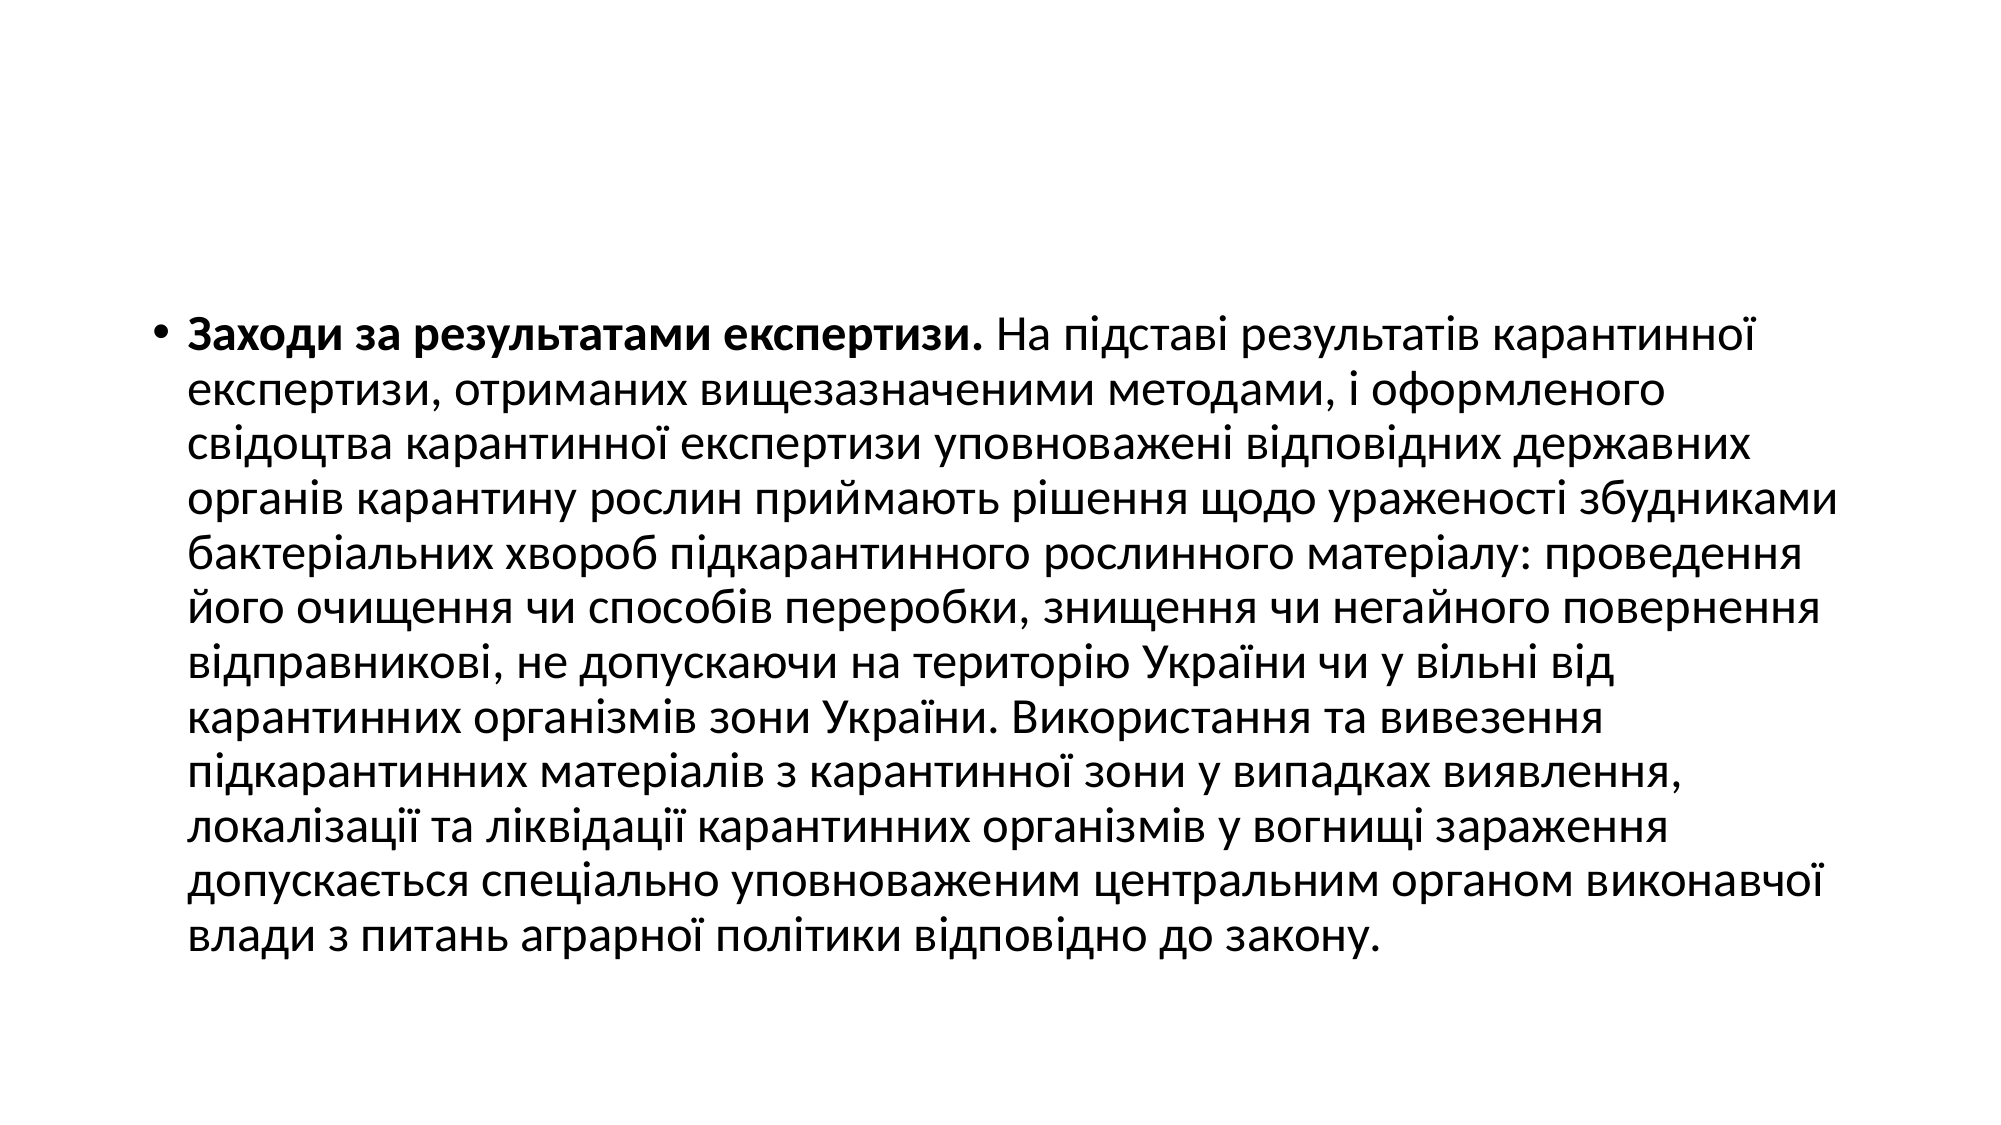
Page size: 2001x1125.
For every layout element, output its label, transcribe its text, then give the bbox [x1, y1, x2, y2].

list Заходи за результатами експертизи. На підставі результатів карантинної експертизи, отриманих вищезазначеними методами, і оформленого свідоцтва карантинної експертизи уповноважені відповідних державних органів карантину рослин приймають рішення щодо ураженості збудниками бактеріальних хвороб підкарантинного рослинного матеріалу: проведення його очищення чи способів переробки, знищення чи негайного повернення відправникові, не допускаючи на територію України чи у вільні від карантинних організмів зони України. Використання та вивезення підкарантинних матеріалів з карантинної зони у випадках виявлення, локалізації та ліквідації карантинних організмів у вогнищі зараження допускається спеціально уповноваженим центральним органом виконавчої влади з питань аграрної політики відповідно до закону. [137, 299, 1863, 1014]
